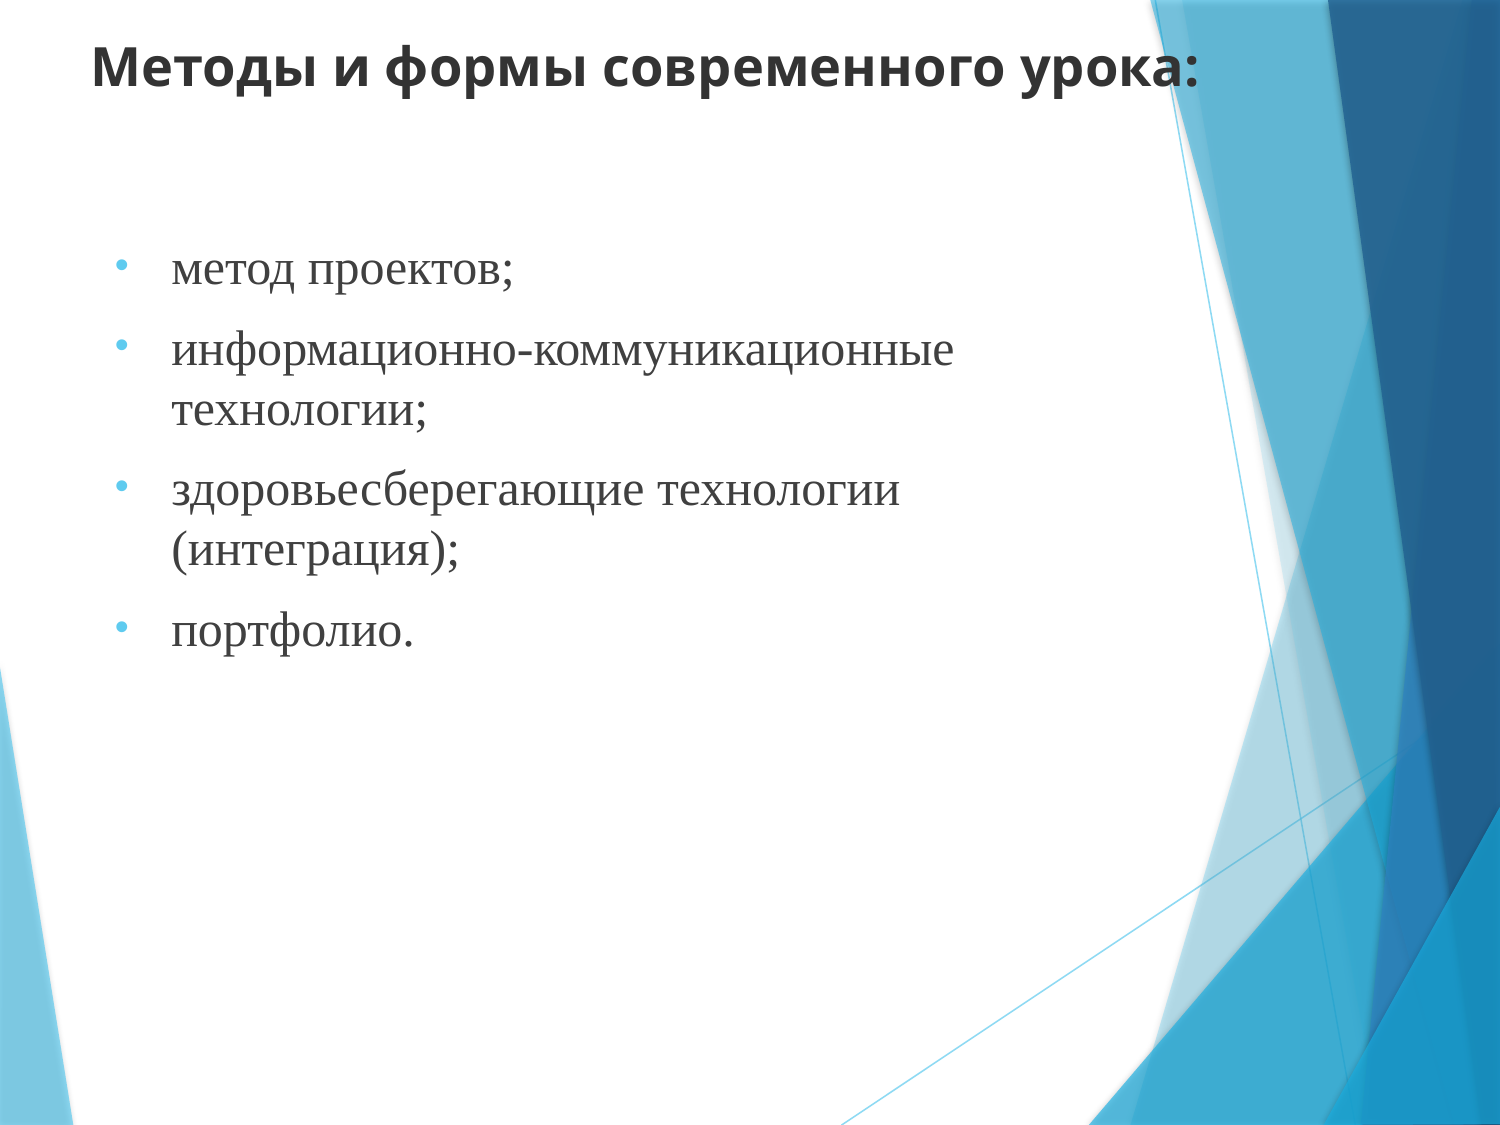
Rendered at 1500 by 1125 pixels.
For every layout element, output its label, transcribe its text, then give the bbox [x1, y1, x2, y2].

list метод проектов; информационно-коммуникационные технологии; здоровьесберегающие технологии (интеграция); портфолио. [99, 160, 1142, 991]
title Методы и формы современного урока: [75, 24, 1425, 291]
